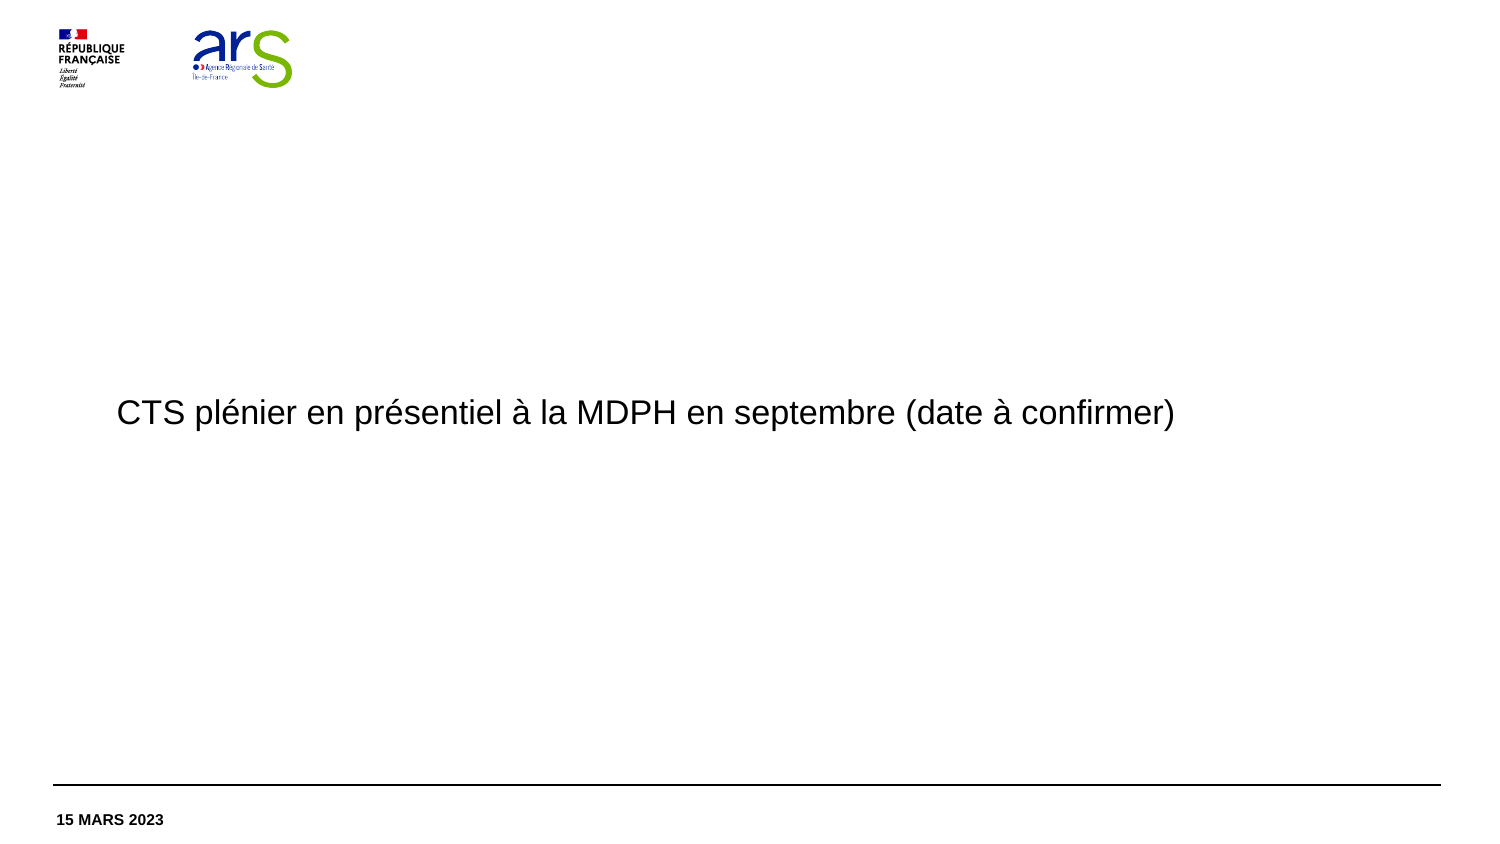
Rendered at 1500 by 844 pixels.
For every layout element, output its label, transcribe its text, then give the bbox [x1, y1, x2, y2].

picture [47, 17, 136, 107]
picture [192, 30, 292, 88]
title CTS plénier en présentiel à la MDPH en septembre (date à confirmer) [100, 351, 1483, 440]
text_box 15 mars 2023 [41, 796, 379, 842]
